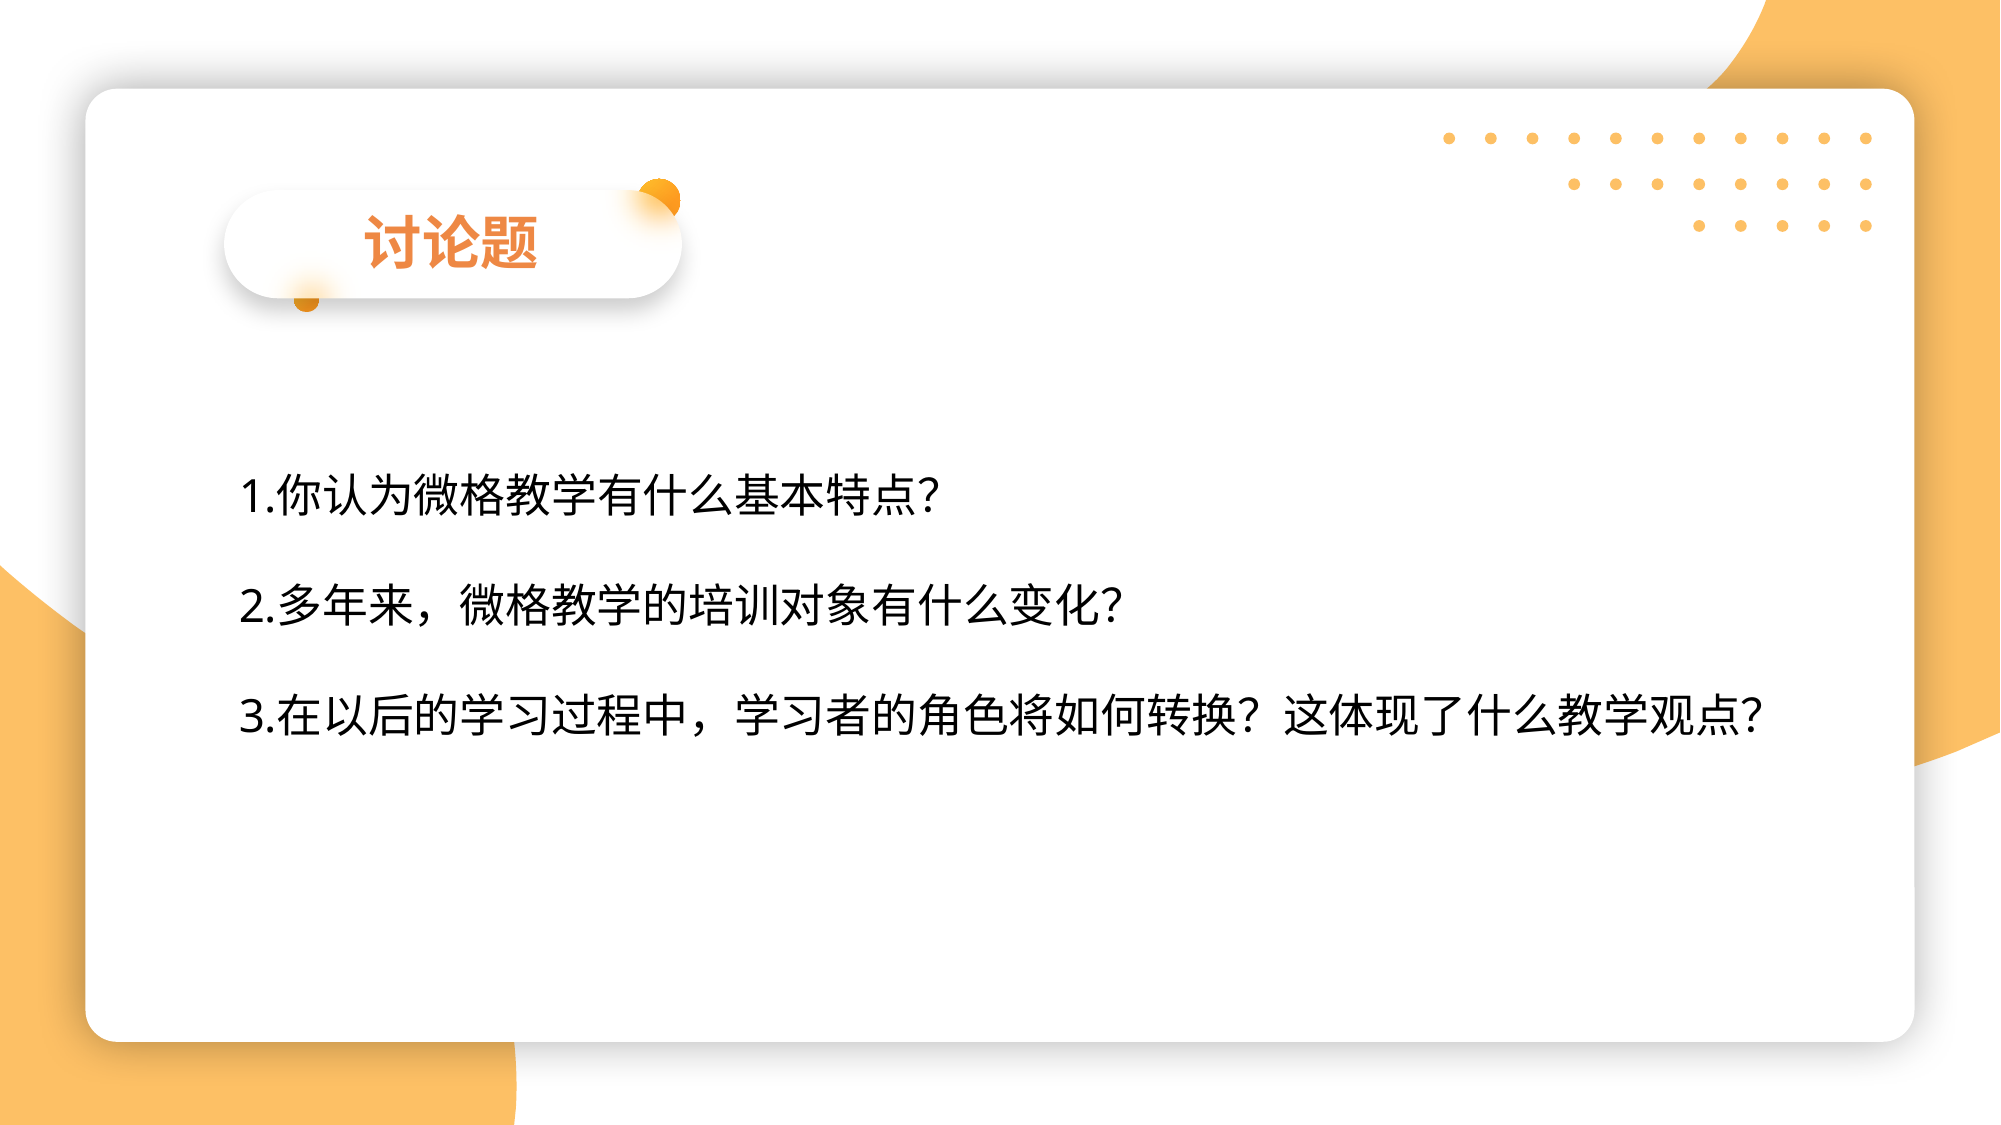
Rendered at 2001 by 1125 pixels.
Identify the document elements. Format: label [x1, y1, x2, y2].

text_box [0, 0, 2000, 1125]
text_box [1443, 132, 1872, 232]
text_box [224, 178, 682, 312]
